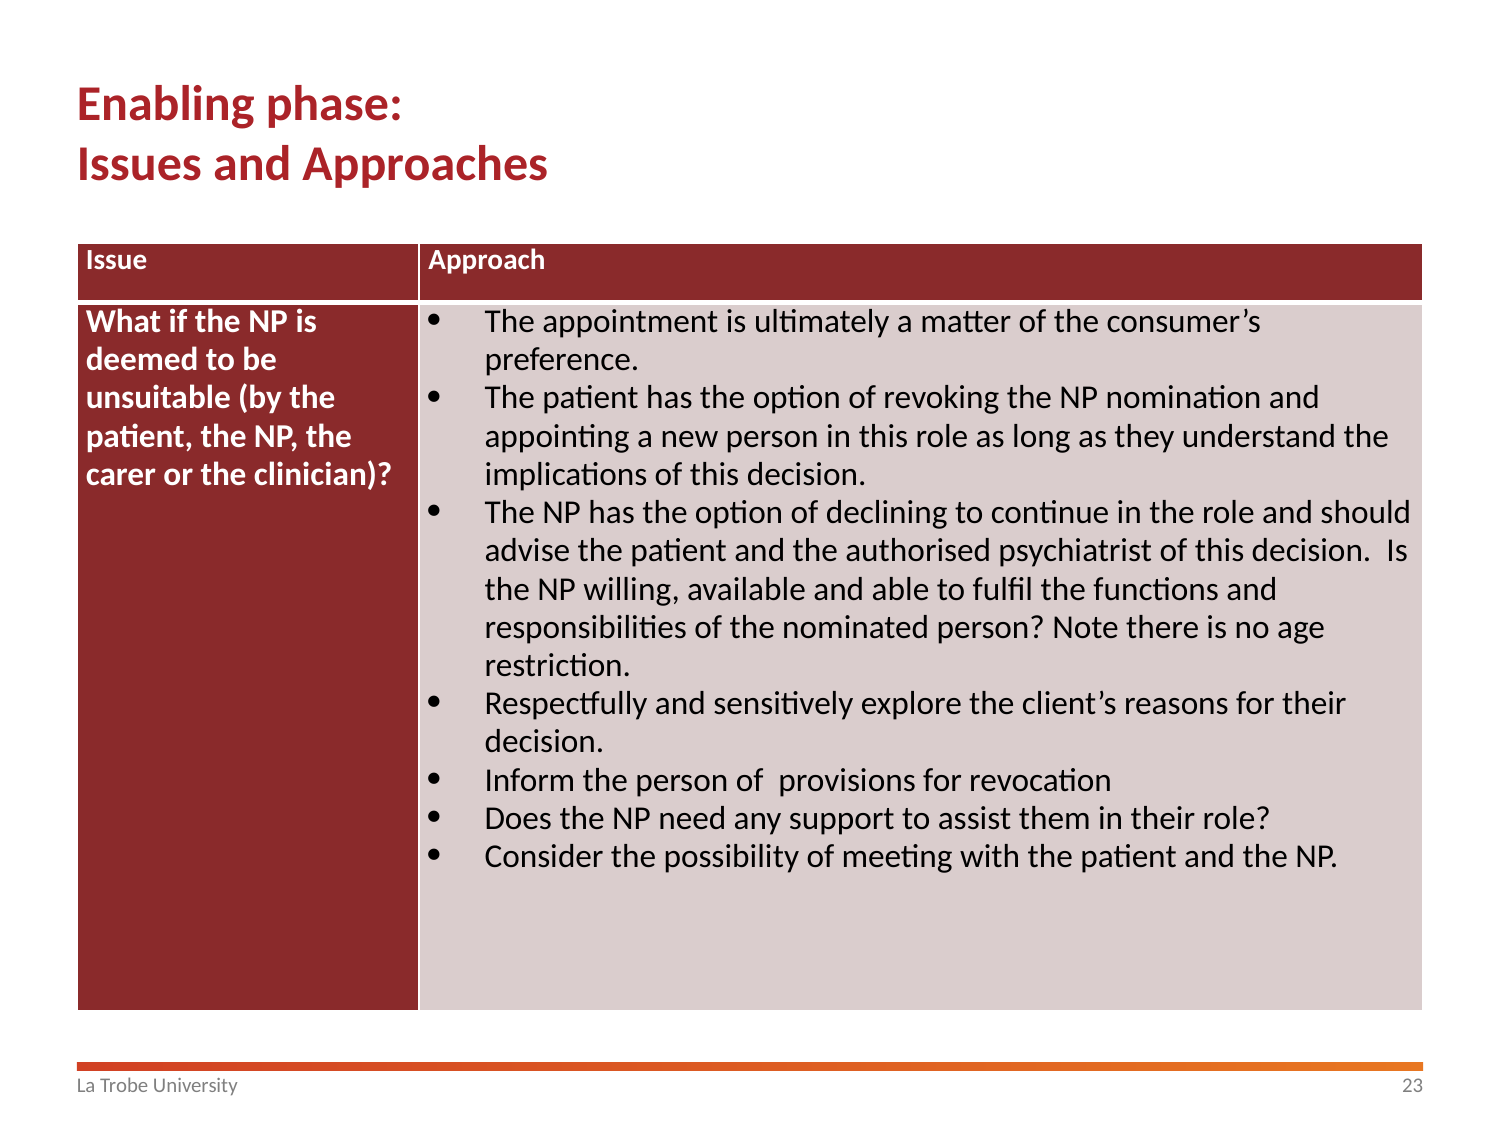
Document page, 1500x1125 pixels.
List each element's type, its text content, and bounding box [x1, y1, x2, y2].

title Enabling phase: Issues and Approaches [76, 70, 1424, 209]
table_cell The appointment is ultimately a matter of the consumer’s preference. The patient has the option of revoking the NP nomination and appointing a new person in this role as long as they understand the implications of this decision. The NP has the option of declining to continue in the role and should advise the patient and the authorised psychiatrist of this decision. Is the NP willing, available and able to fulfil the functions and responsibilities of the nominated person? Note there is no age restriction. Respectfully and sensitively explore the client’s reasons for their decision. Inform the person of provisions for revocation Does the NP need any support to assist them in their role? Consider the possibility of meeting with the patient and the NP. [420, 305, 1422, 1010]
table_header Issue [78, 244, 418, 300]
table_cell What if the NP is deemed to be unsuitable (by the patient, the NP, the carer or the clinician)? [78, 305, 418, 1010]
table_header Approach [420, 244, 1422, 300]
